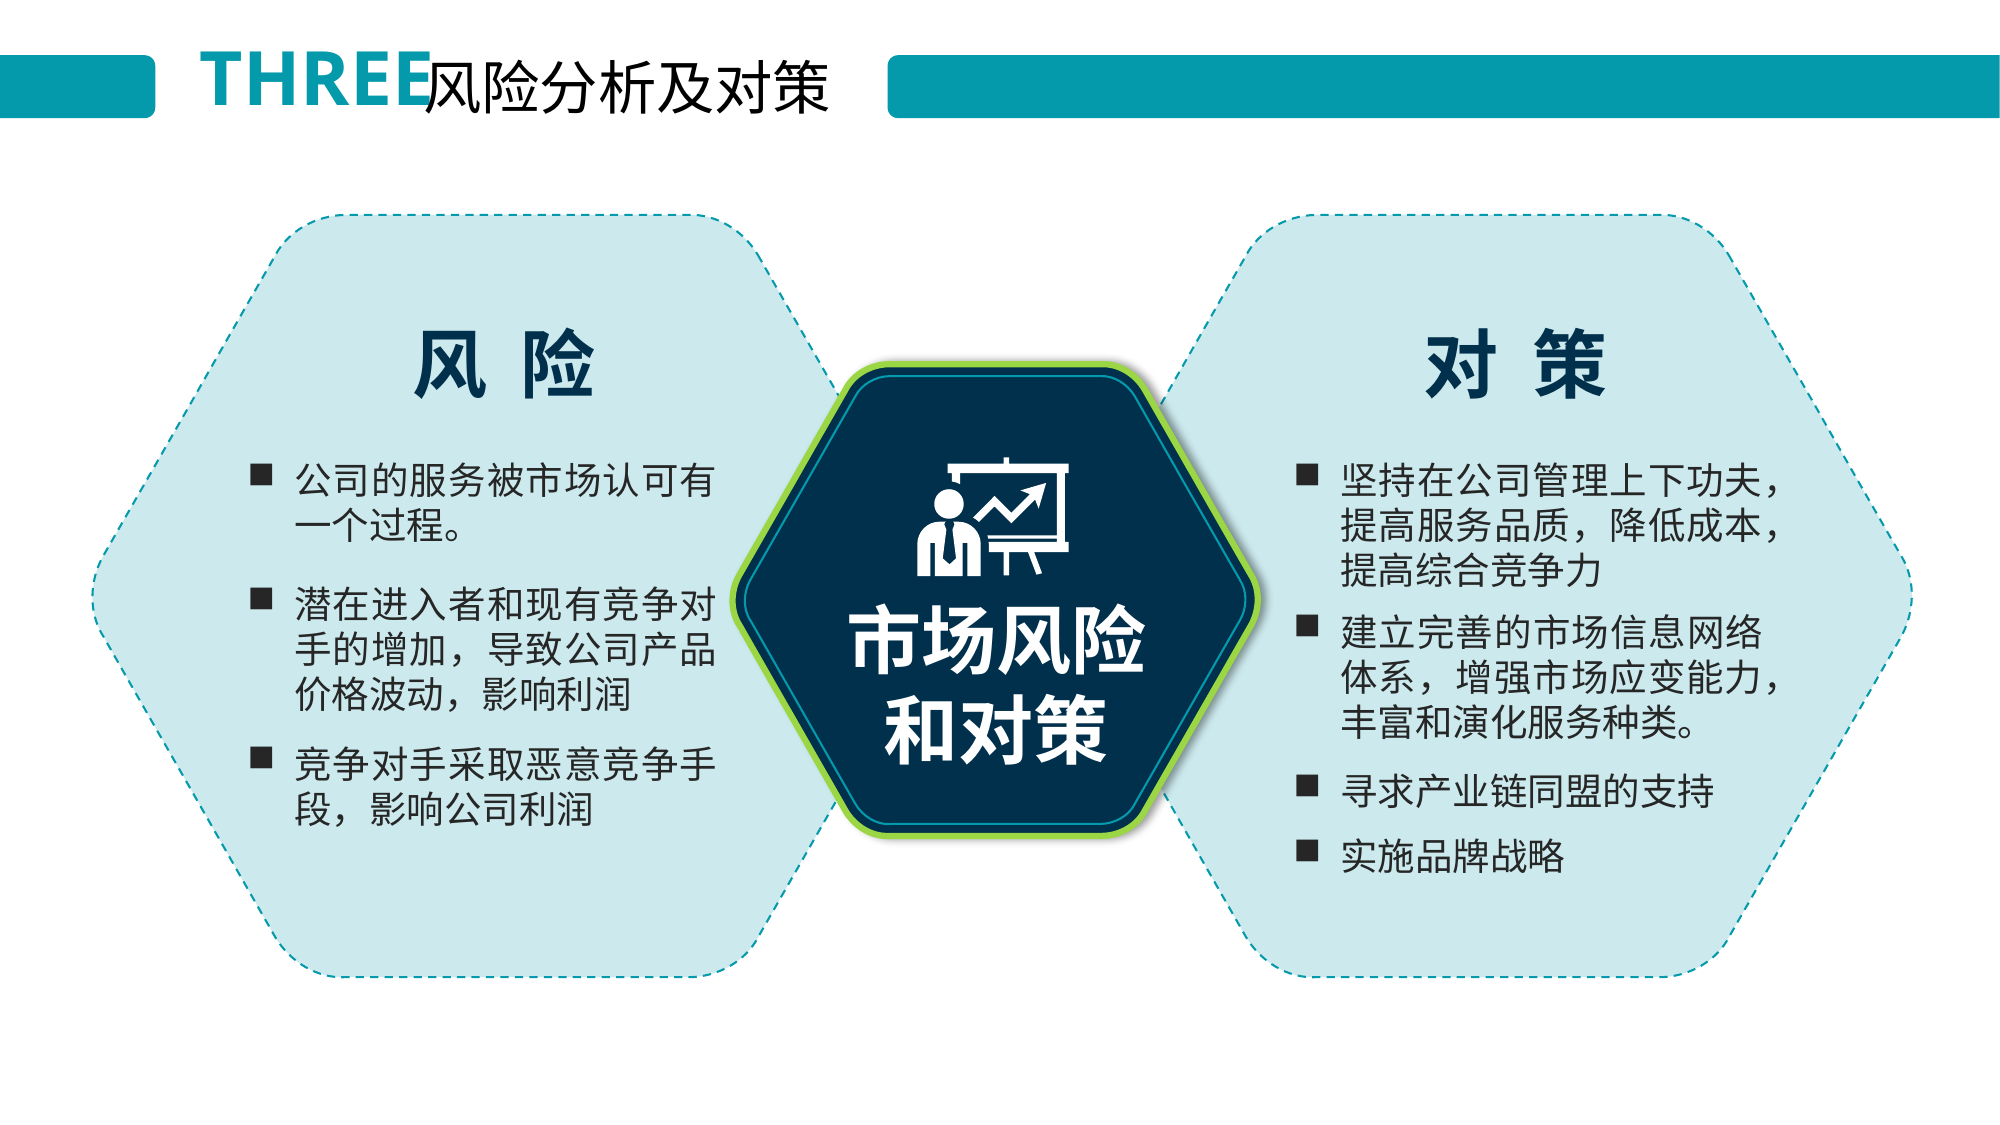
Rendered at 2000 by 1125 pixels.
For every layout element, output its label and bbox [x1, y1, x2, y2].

text_box [87, 213, 946, 979]
text_box [0, 55, 156, 119]
text_box [1058, 213, 1917, 979]
text_box [184, 23, 1039, 130]
text_box [1043, 55, 2000, 119]
text_box [729, 362, 1261, 838]
